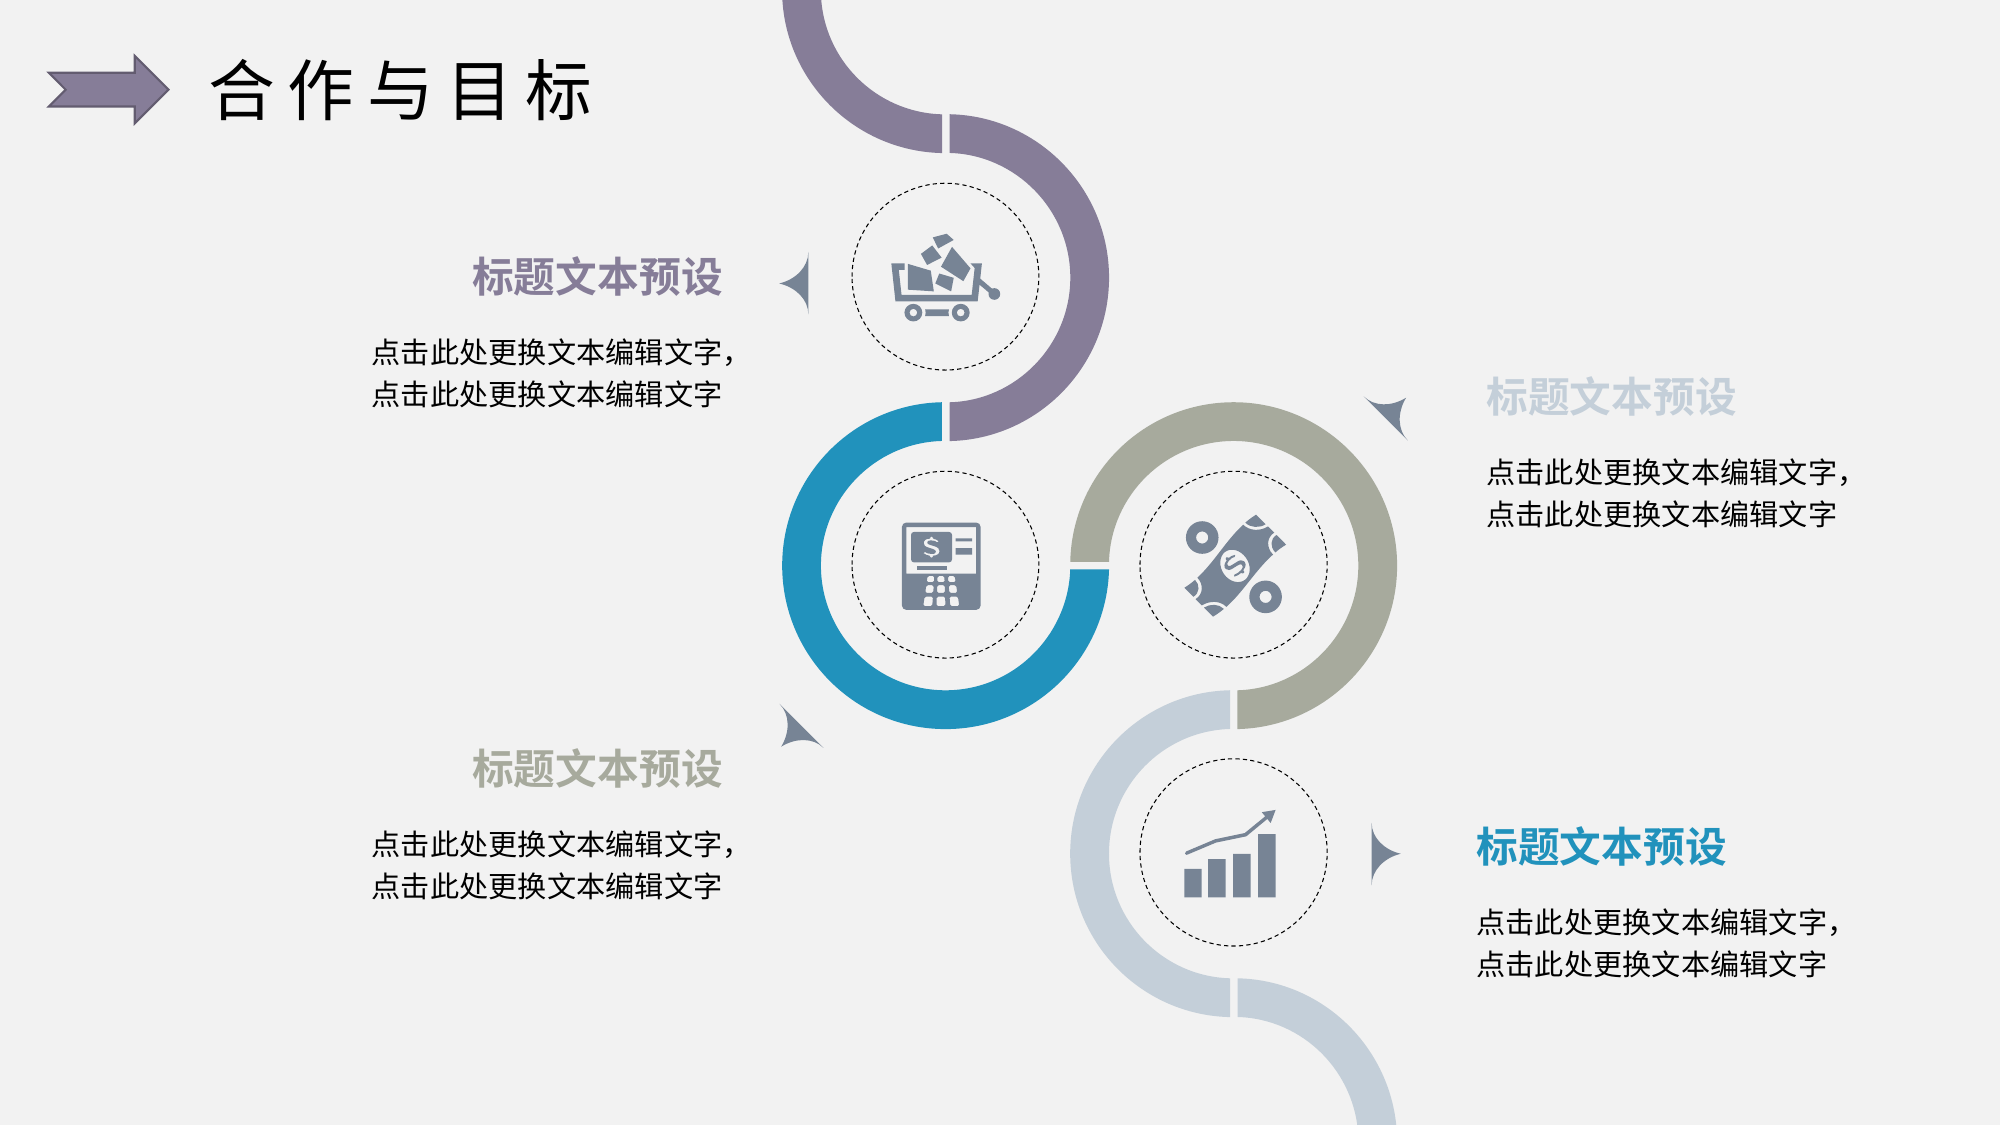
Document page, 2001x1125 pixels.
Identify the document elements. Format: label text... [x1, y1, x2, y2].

text_box 合作与目标 [193, 41, 366, 137]
text_box [46, 53, 170, 126]
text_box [366, 0, 1846, 1125]
